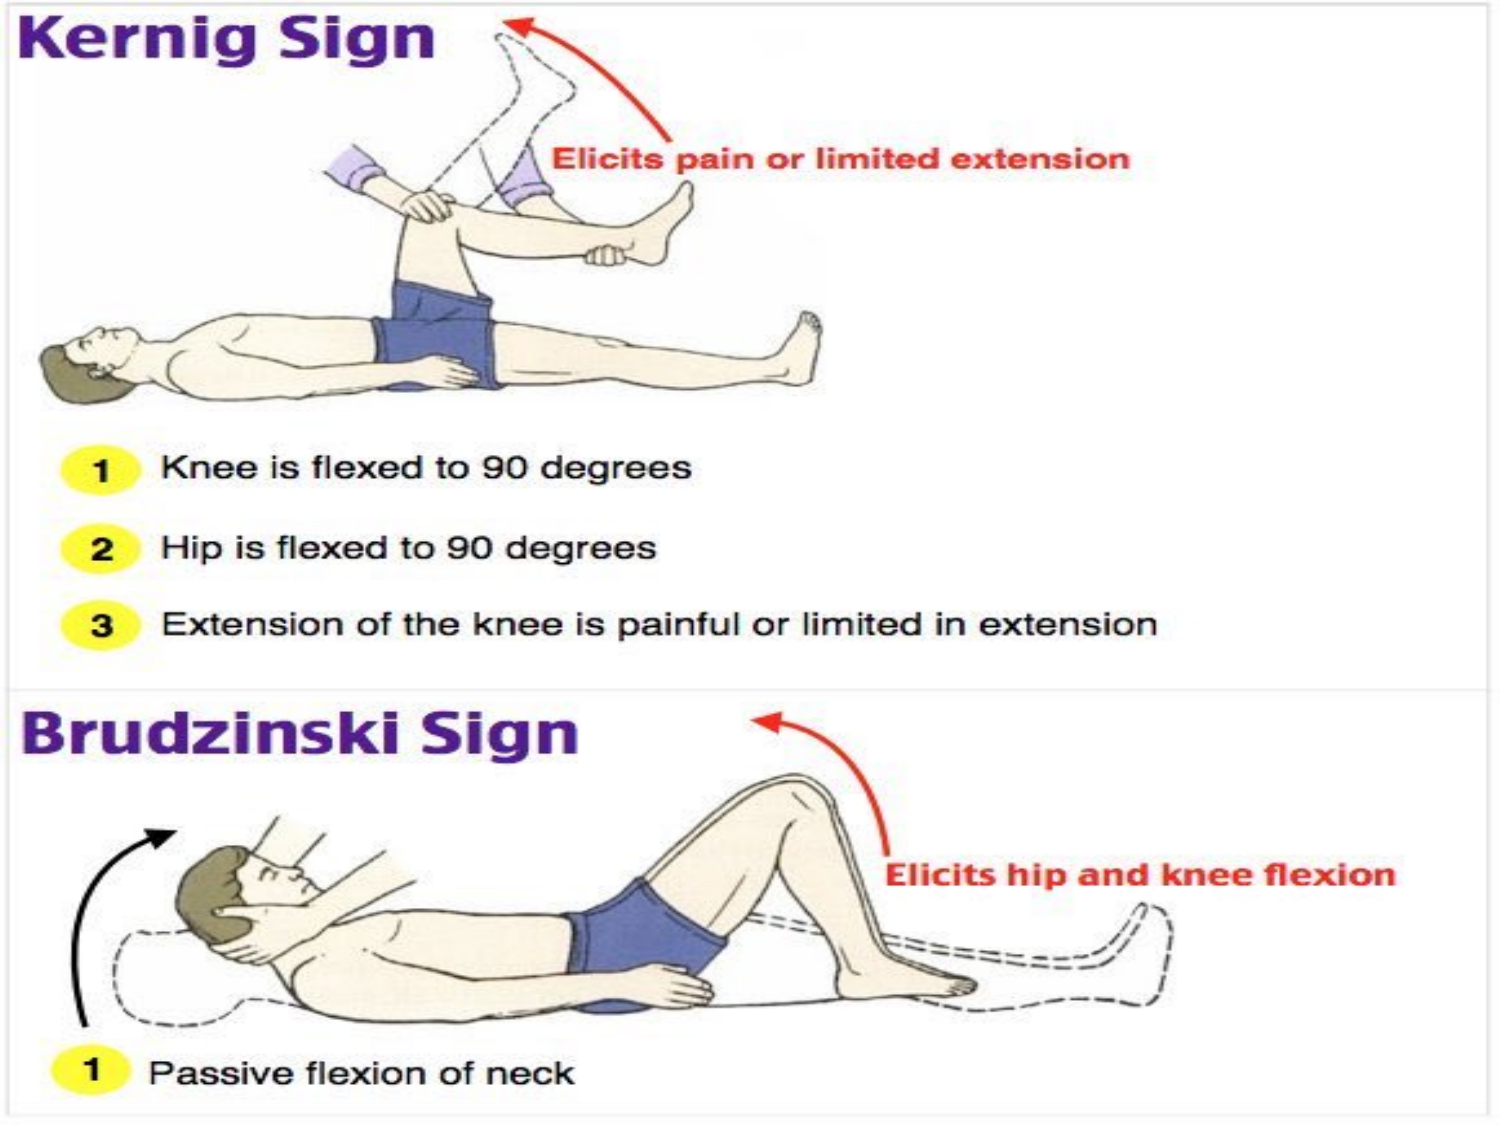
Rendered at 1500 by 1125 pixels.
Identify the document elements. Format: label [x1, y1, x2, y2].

list [0, 0, 1500, 1125]
